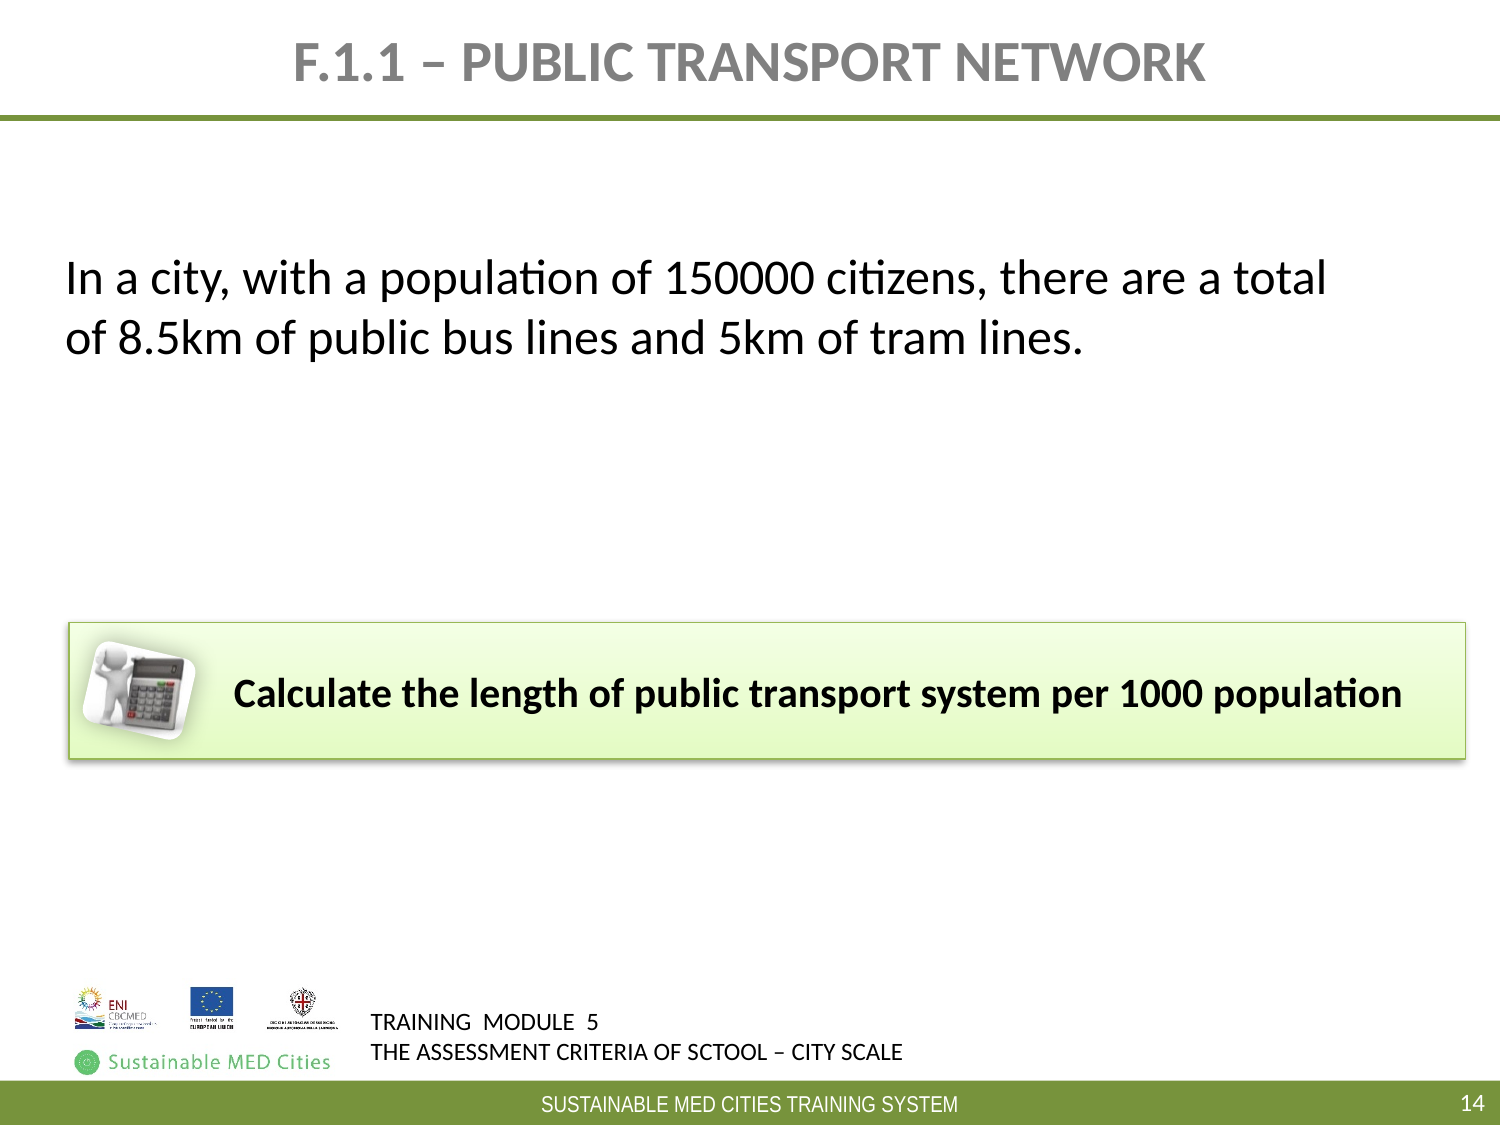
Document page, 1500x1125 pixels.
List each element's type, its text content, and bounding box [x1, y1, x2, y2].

title F.1.1 – PUBLIC TRANSPORT NETWORK [0, 0, 1500, 117]
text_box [68, 622, 1466, 760]
picture [62, 978, 356, 1080]
slide_number 14 [1149, 1078, 1500, 1125]
list In a city, with a population of 150000 citizens, there are a total of 8.5km of public bus lines and 5km of tram lines. [50, 139, 1382, 513]
